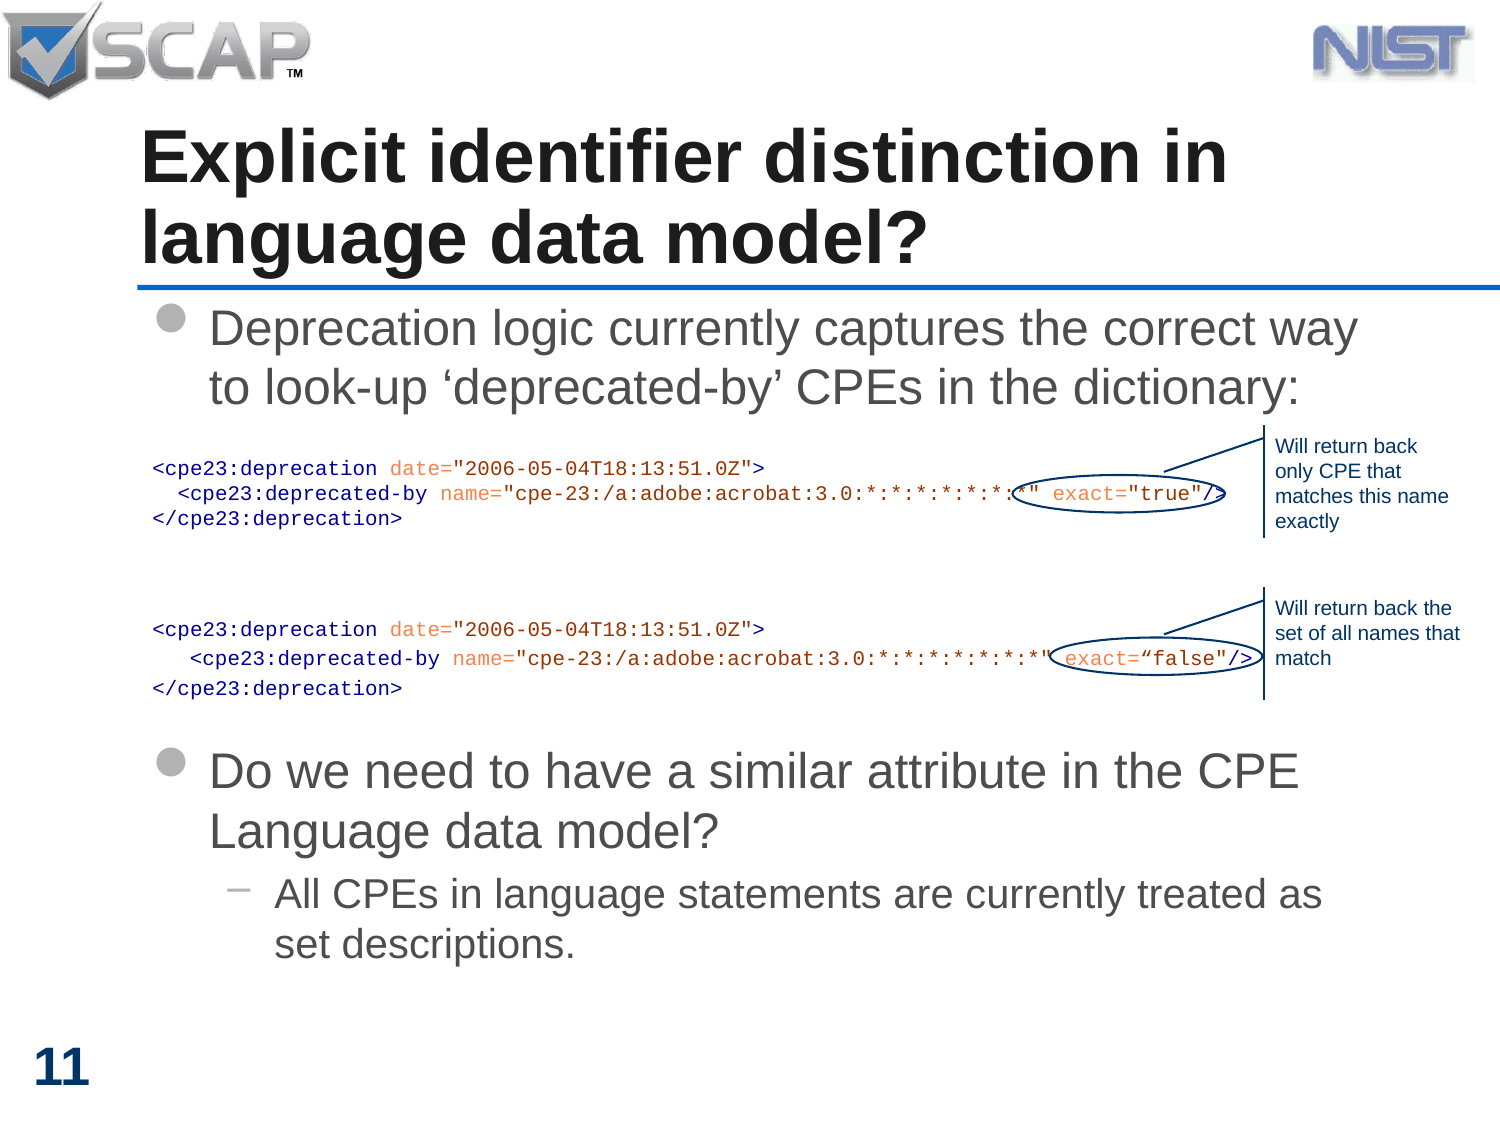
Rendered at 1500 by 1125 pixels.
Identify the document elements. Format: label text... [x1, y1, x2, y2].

title Explicit identifier distinction in language data model? [124, 99, 1426, 288]
text_box [1012, 474, 1225, 513]
slide_number 11 [13, 1023, 111, 1105]
text_box Will return back the set of all names that match [1275, 587, 1475, 700]
list Deprecation logic currently captures the correct way to look-up ‘deprecated-by’ CPEs in the dictionary: <cpe23:deprecation date="2006-05-04T18:13:51.0Z"> <cpe23:deprecated-by name="cpe-23:/a:adobe:acrobat:3.0:*:*:*:*:*:*:*" exact="true"/> </cpe23:deprecation> <cpe23:deprecation date="2006-05-04T18:13:51.0Z"> <cpe23:deprecated-by name="cpe-23:/a:adobe:acrobat:3.0:*:*:*:*:*:*:*" exact=“false"/> </cpe23:deprecation> Do we need to have a similar attribute in the CPE Language data model? All CPEs in language statements are currently treated as set descriptions. [137, 287, 1400, 1026]
text_box [1049, 637, 1263, 676]
text_box Will return back only CPE that matches this name exactly [1275, 425, 1475, 538]
picture [1312, 24, 1475, 83]
picture [0, 0, 313, 103]
